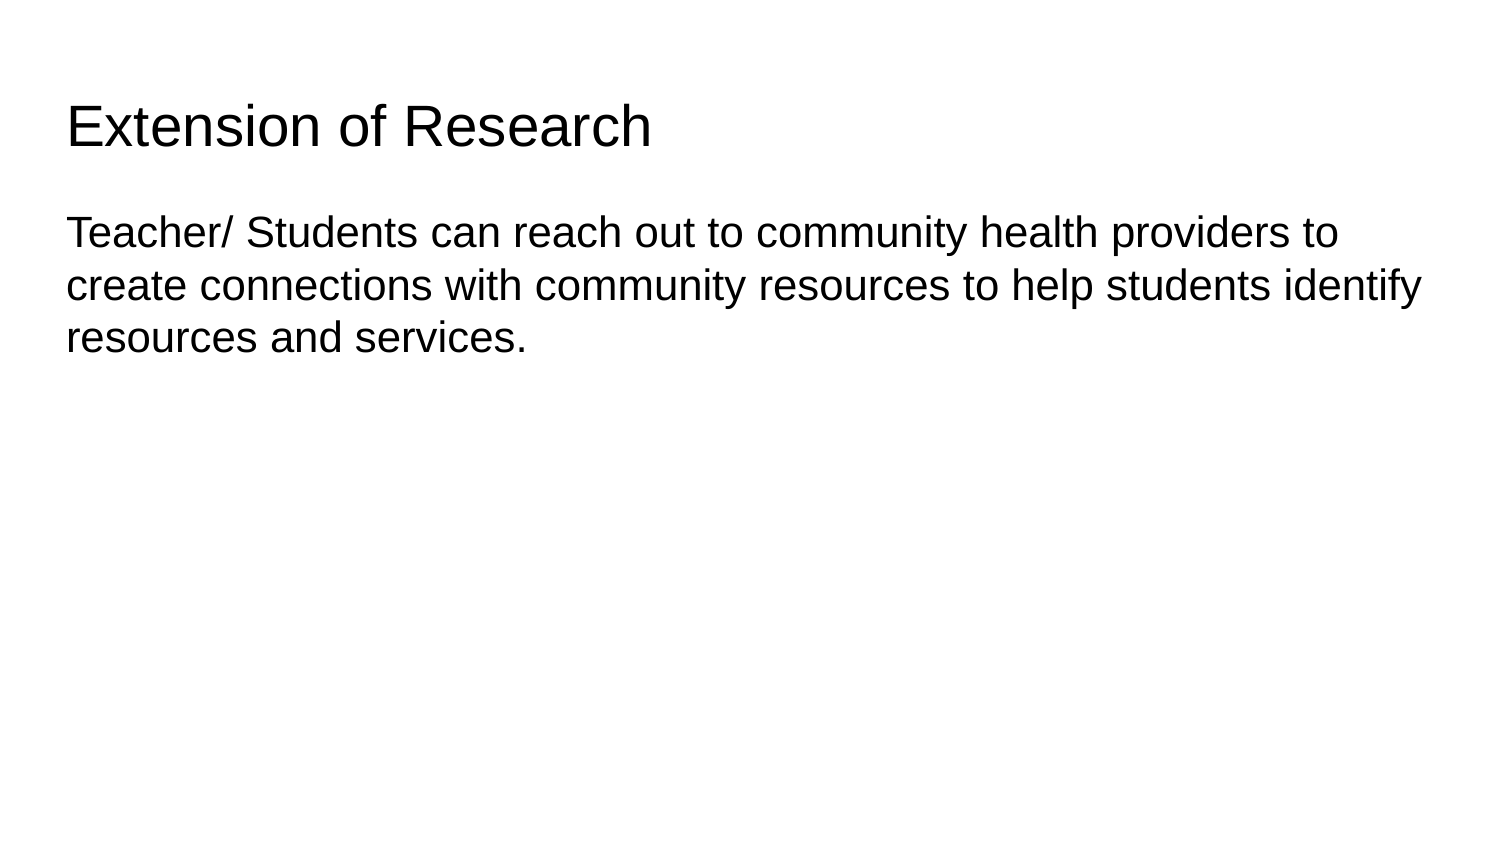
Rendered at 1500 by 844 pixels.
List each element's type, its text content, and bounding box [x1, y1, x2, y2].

list Teacher/ Students can reach out to community health providers to create connections with community resources to help students identify resources and services. [51, 189, 1449, 750]
title Extension of Research [51, 72, 1449, 167]
